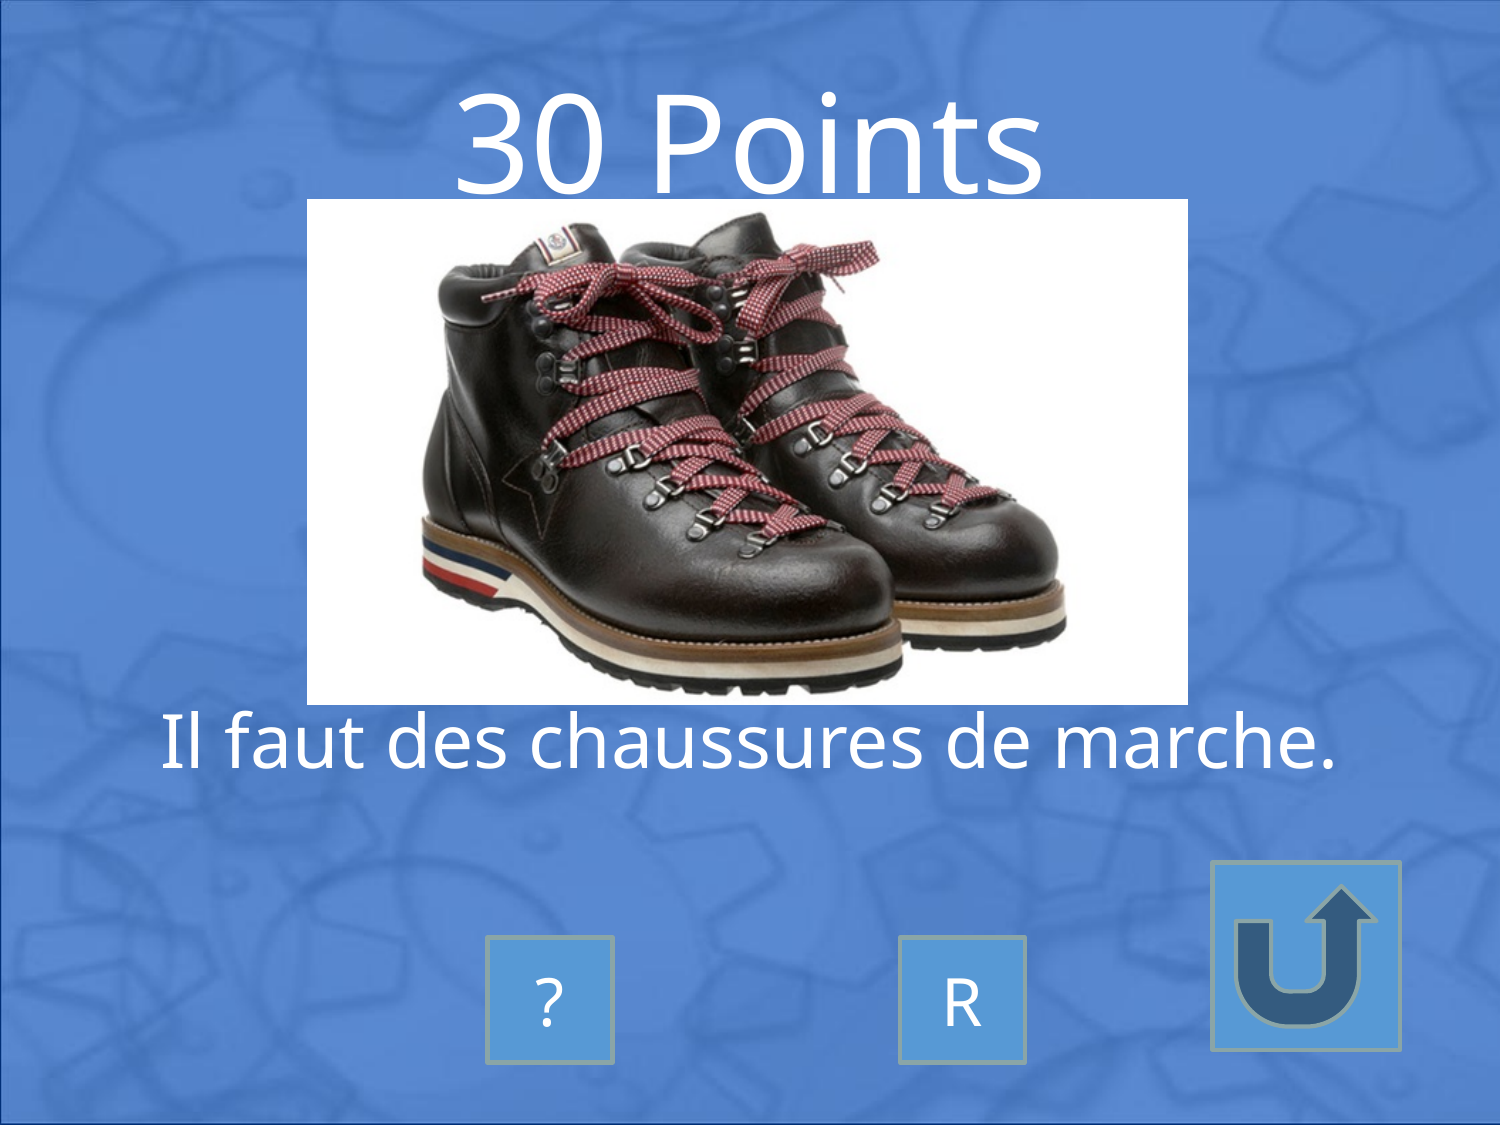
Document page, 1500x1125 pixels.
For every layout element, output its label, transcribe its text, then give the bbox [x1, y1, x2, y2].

title 30 Points [74, 44, 1426, 233]
text_box ? [485, 935, 615, 1065]
picture [0, 0, 1500, 1125]
text_box R [898, 935, 1027, 1065]
list Il faut des chaussures de marche. [74, 262, 1426, 1006]
text_box [1210, 860, 1402, 1052]
